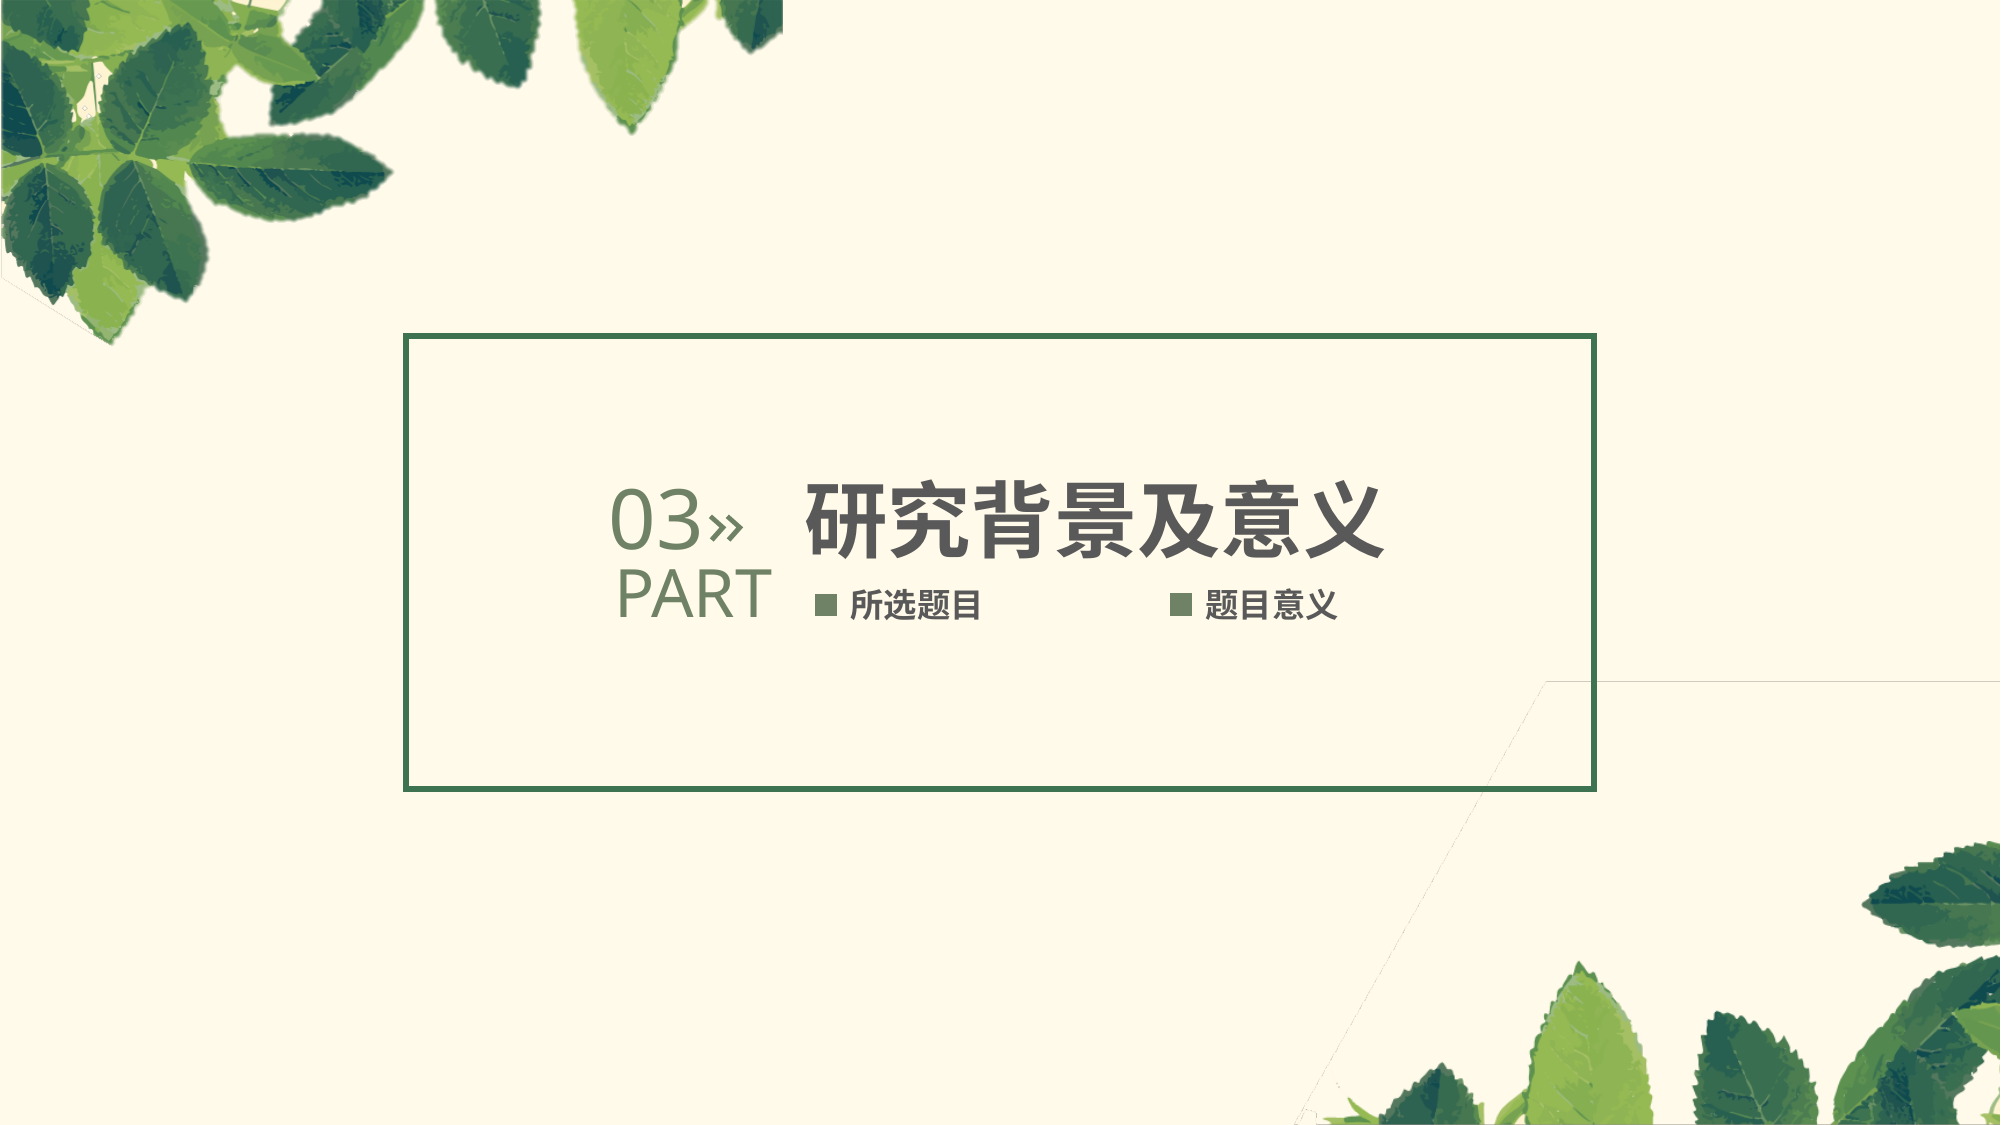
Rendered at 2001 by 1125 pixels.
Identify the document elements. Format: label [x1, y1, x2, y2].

picture [0, 0, 958, 356]
picture [1205, 411, 2000, 1125]
text_box [405, 336, 1595, 789]
text_box [594, 458, 1406, 640]
